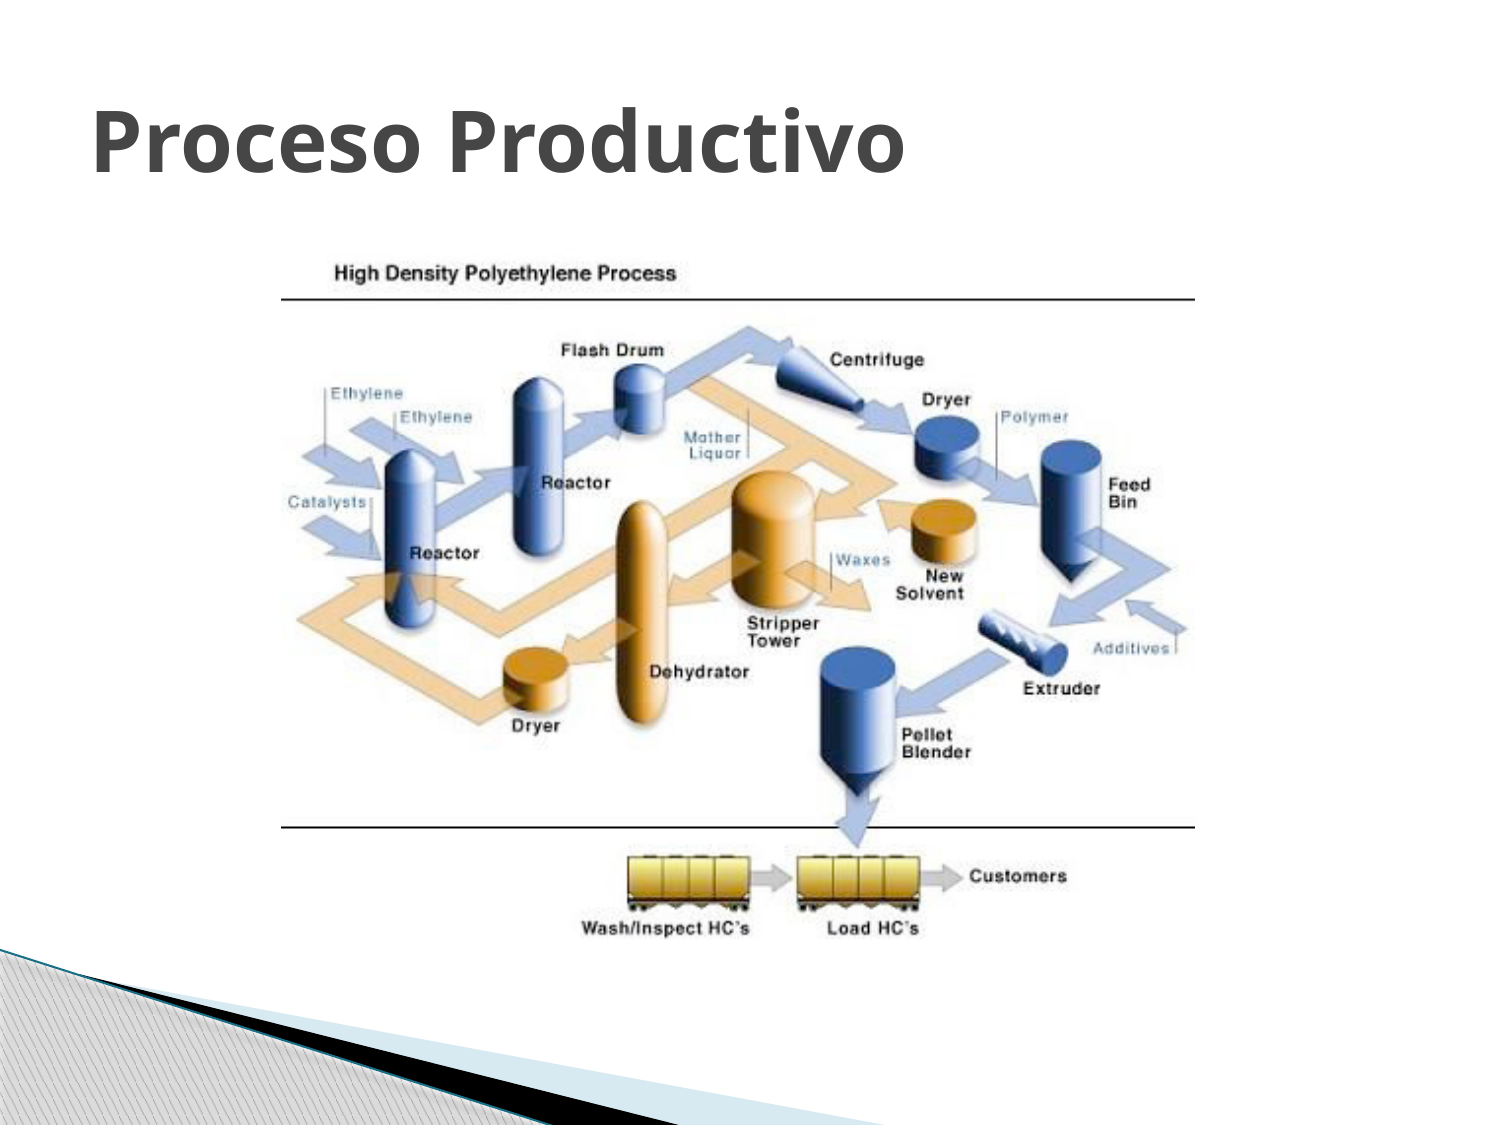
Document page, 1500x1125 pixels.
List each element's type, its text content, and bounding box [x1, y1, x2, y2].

title Proceso Productivo [75, 45, 1425, 233]
picture [280, 245, 1195, 955]
